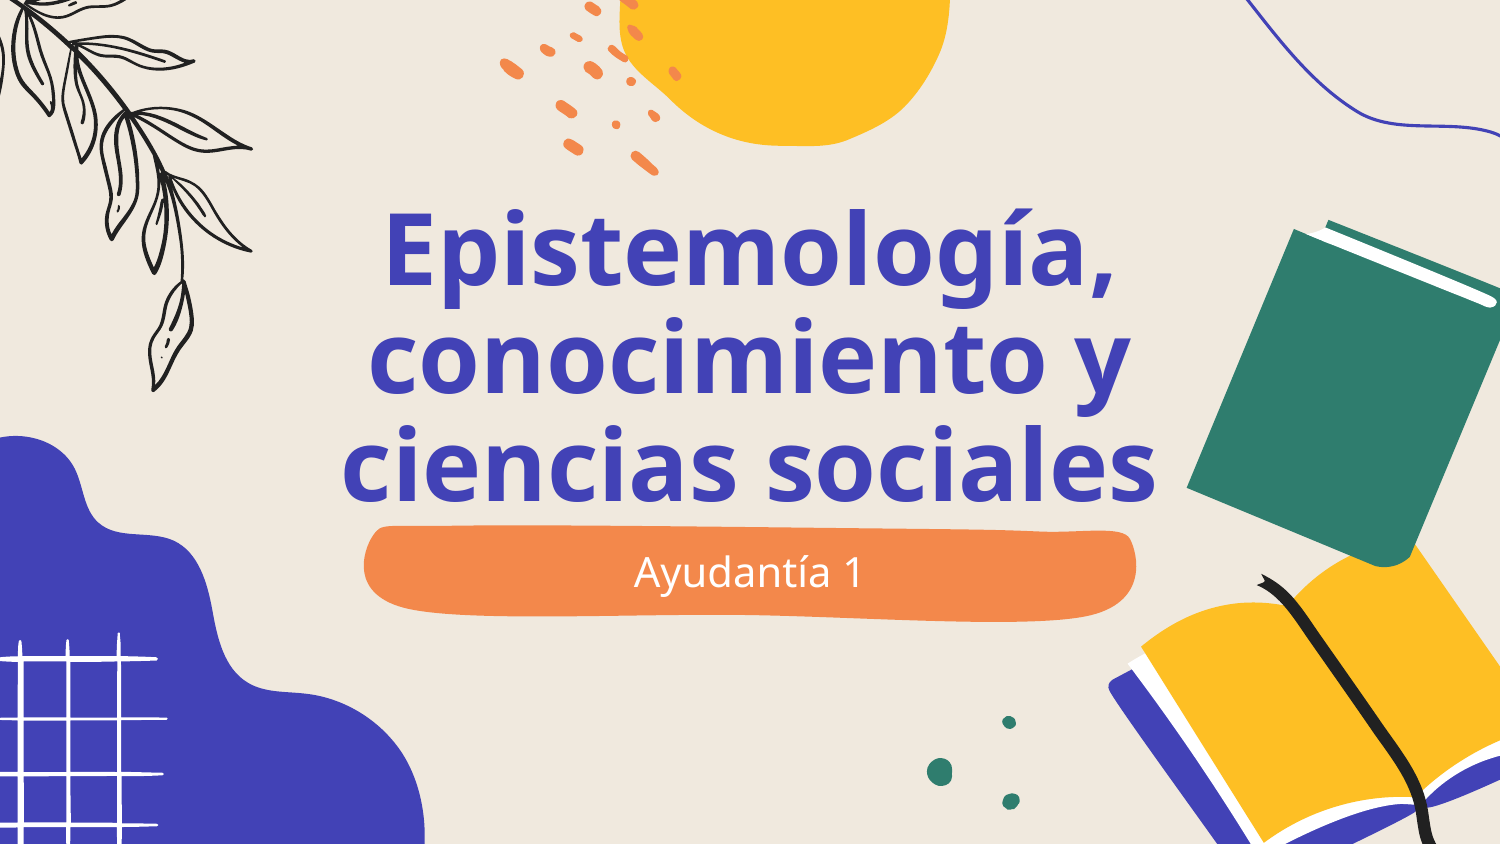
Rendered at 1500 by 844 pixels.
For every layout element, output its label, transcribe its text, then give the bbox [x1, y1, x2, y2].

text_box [1107, 537, 1500, 844]
title Epistemología, conocimiento y ciencias sociales [313, 196, 1187, 525]
text_box [363, 525, 1128, 622]
subtitle Ayudantía 1 [422, 548, 1078, 593]
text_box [1186, 219, 1500, 568]
